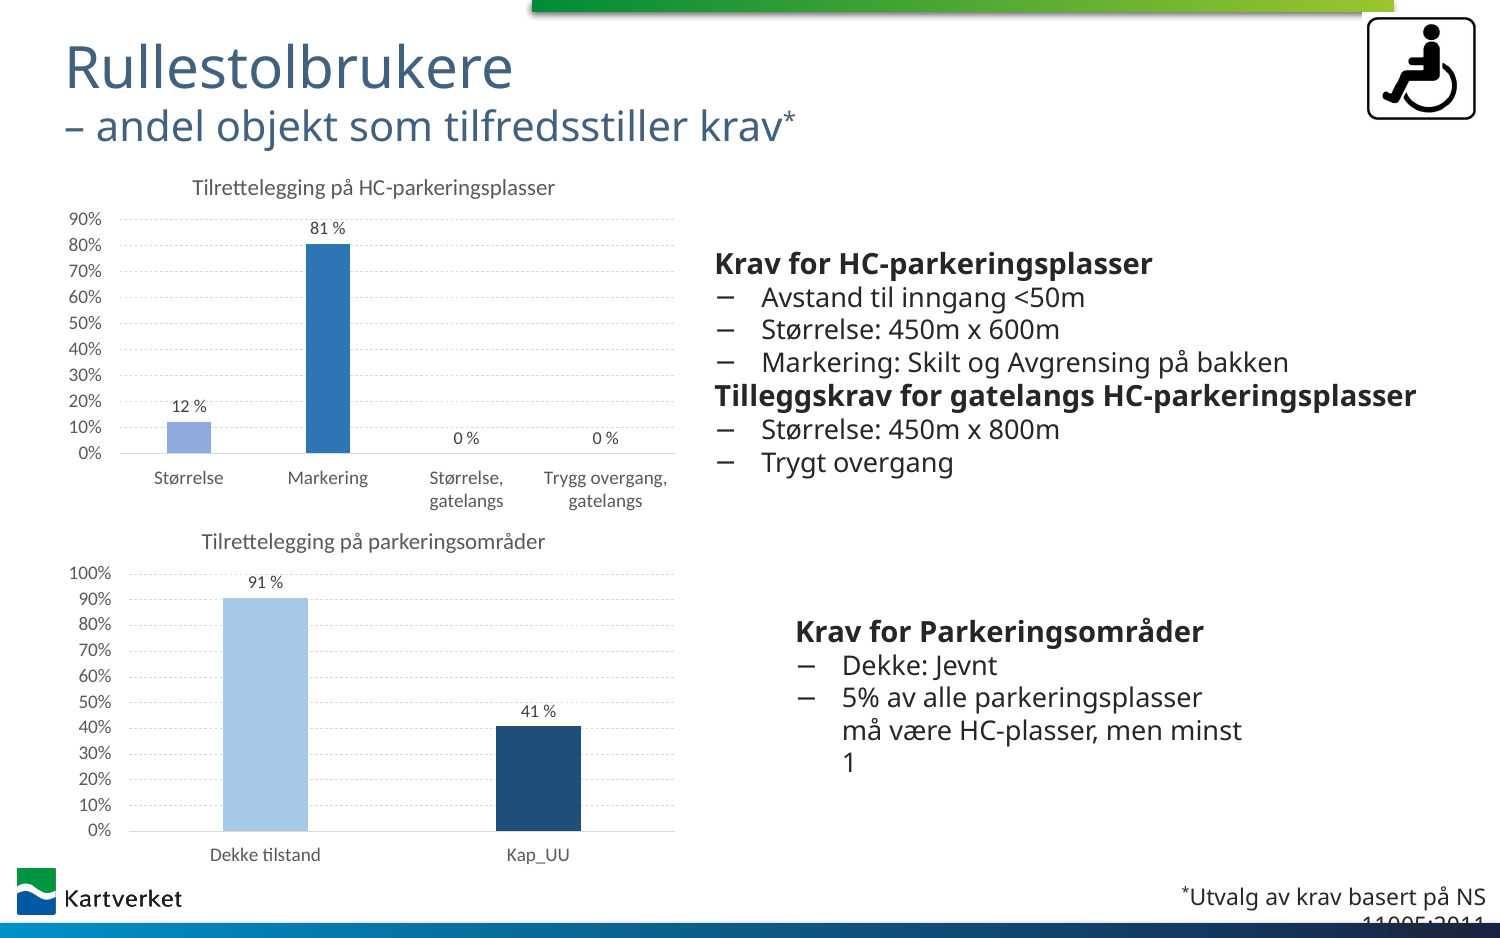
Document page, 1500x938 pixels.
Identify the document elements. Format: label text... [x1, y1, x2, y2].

text_box *Utvalg av krav basert på NS 11005:2011 [1068, 873, 1500, 938]
text_box Krav for HC-parkeringsplasser Avstand til inngang <50m Størrelse: 450m x 600m Markering: Skilt og Avgrensing på bakken Tilleggskrav for gatelangs HC-parkeringsplasser Størrelse: 450m x 800m Trygt overgang [699, 237, 1433, 485]
picture [62, 520, 686, 874]
text_box Krav for Parkeringsområder Dekke: Jevnt 5% av alle parkeringsplasser må være HC-plasser, men minst 1 [780, 605, 1261, 786]
picture [1362, 12, 1481, 126]
picture [62, 166, 686, 519]
text_box Rullestolbrukere – andel objekt som tilfredsstiller krav* [49, 25, 1431, 158]
